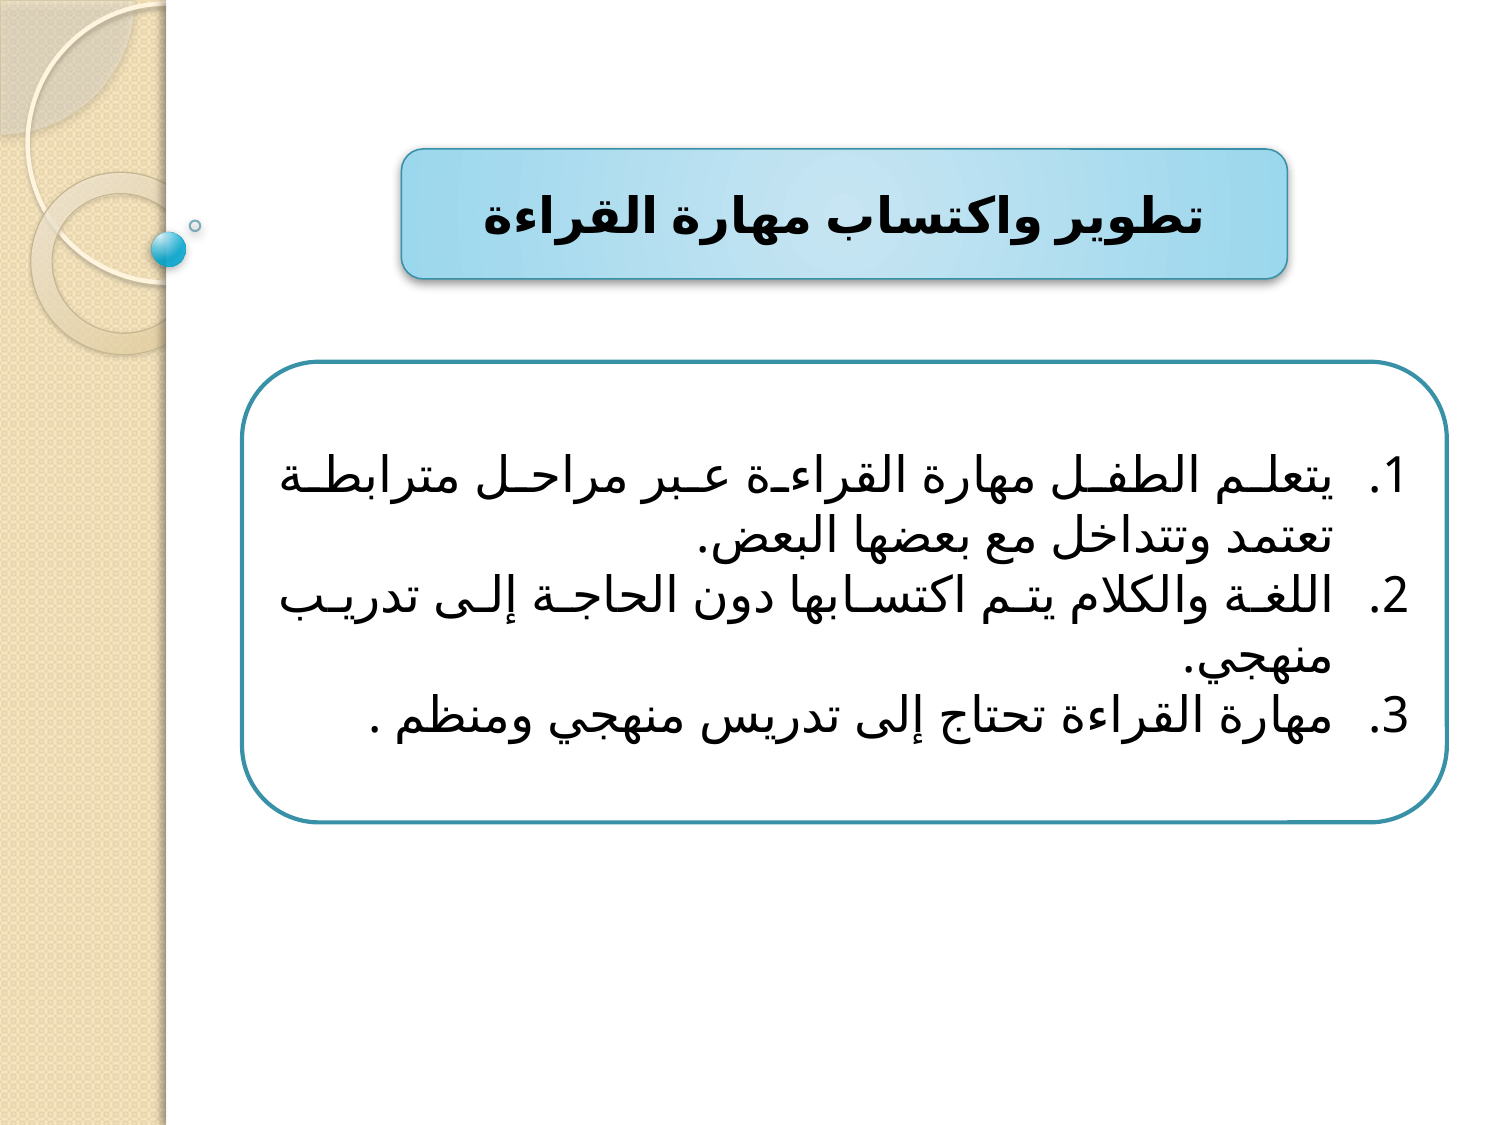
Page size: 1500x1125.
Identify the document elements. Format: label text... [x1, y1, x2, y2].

text_box يتعلم الطفل مهارة القراءة عبر مراحل مترابطة تعتمد وتتداخل مع بعضها البعض. اللغة والكلام يتم اكتسابها دون الحاجة إلى تدريب منهجي. مهارة القراءة تحتاج إلى تدريس منهجي ومنظم . [239, 359, 1449, 825]
text_box تطوير واكتساب مهارة القراءة [400, 148, 1289, 280]
